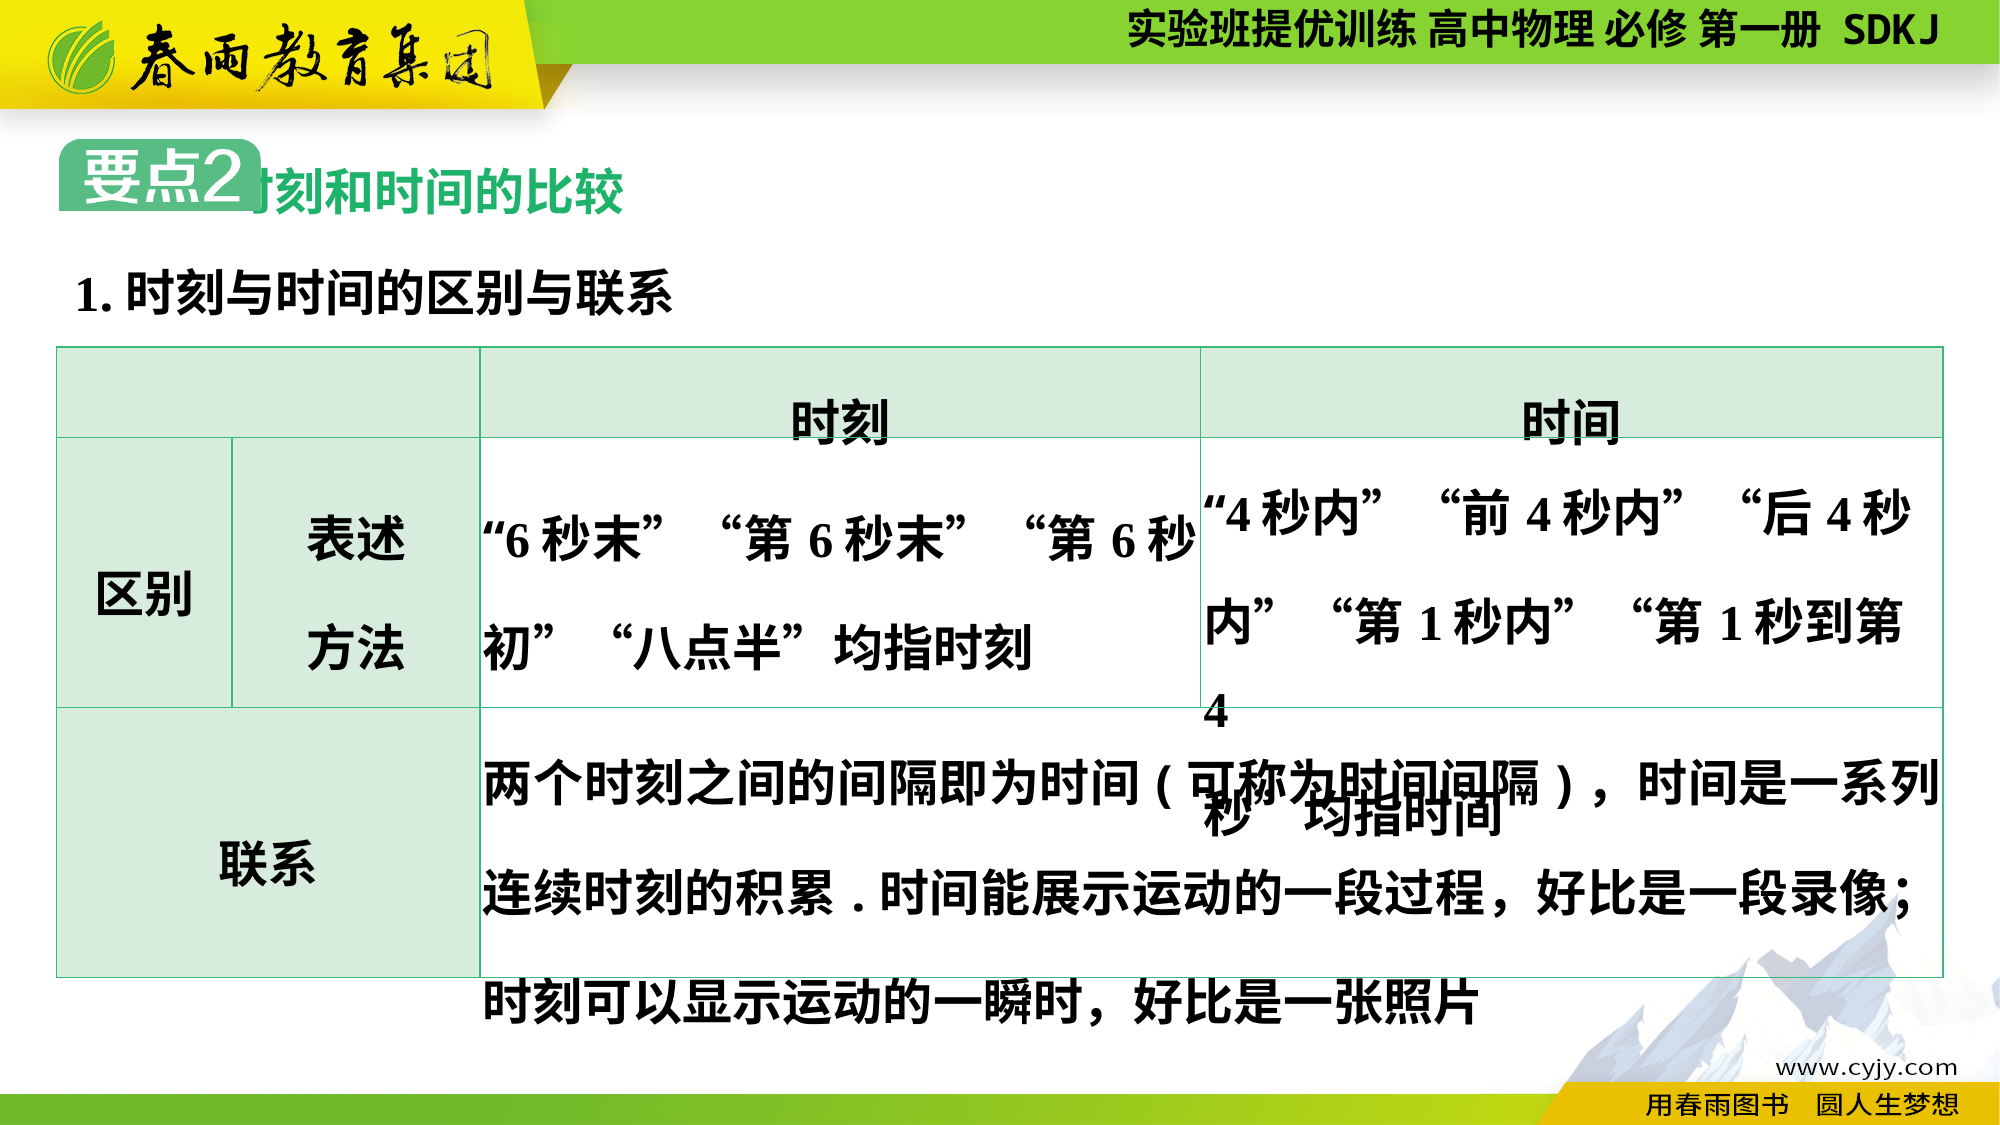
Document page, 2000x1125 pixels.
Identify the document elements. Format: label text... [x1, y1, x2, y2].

list 时刻和时间的比较 [59, 122, 1944, 217]
table_cell 区别 [57, 438, 231, 707]
table_cell “4秒内”“前4秒内”“后4秒 内”“第1秒内”“第1秒到第4 秒”均指时间 [1201, 438, 1942, 707]
picture [0, 0, 2000, 1125]
table_cell 联系 [57, 708, 479, 977]
table_header 时刻 [481, 348, 1200, 437]
table_header 时间 [1201, 348, 1942, 437]
table_cell 两个时刻之间的间隔即为时间(可称为时间间隔)，时间是一系列连续时刻的积累.时间能展示运动的一段过程，好比是一段录像；时刻可以显示运动的一瞬时，好比是一张照片 [481, 708, 1942, 977]
text_box 1.时刻与时间的区别与联系 [59, 223, 1944, 329]
table_header [57, 348, 479, 437]
table_cell 表述 方法 [233, 438, 479, 707]
table_cell “6秒末”“第6秒末”“第6秒初”“八点半”均指时刻 [481, 438, 1200, 707]
